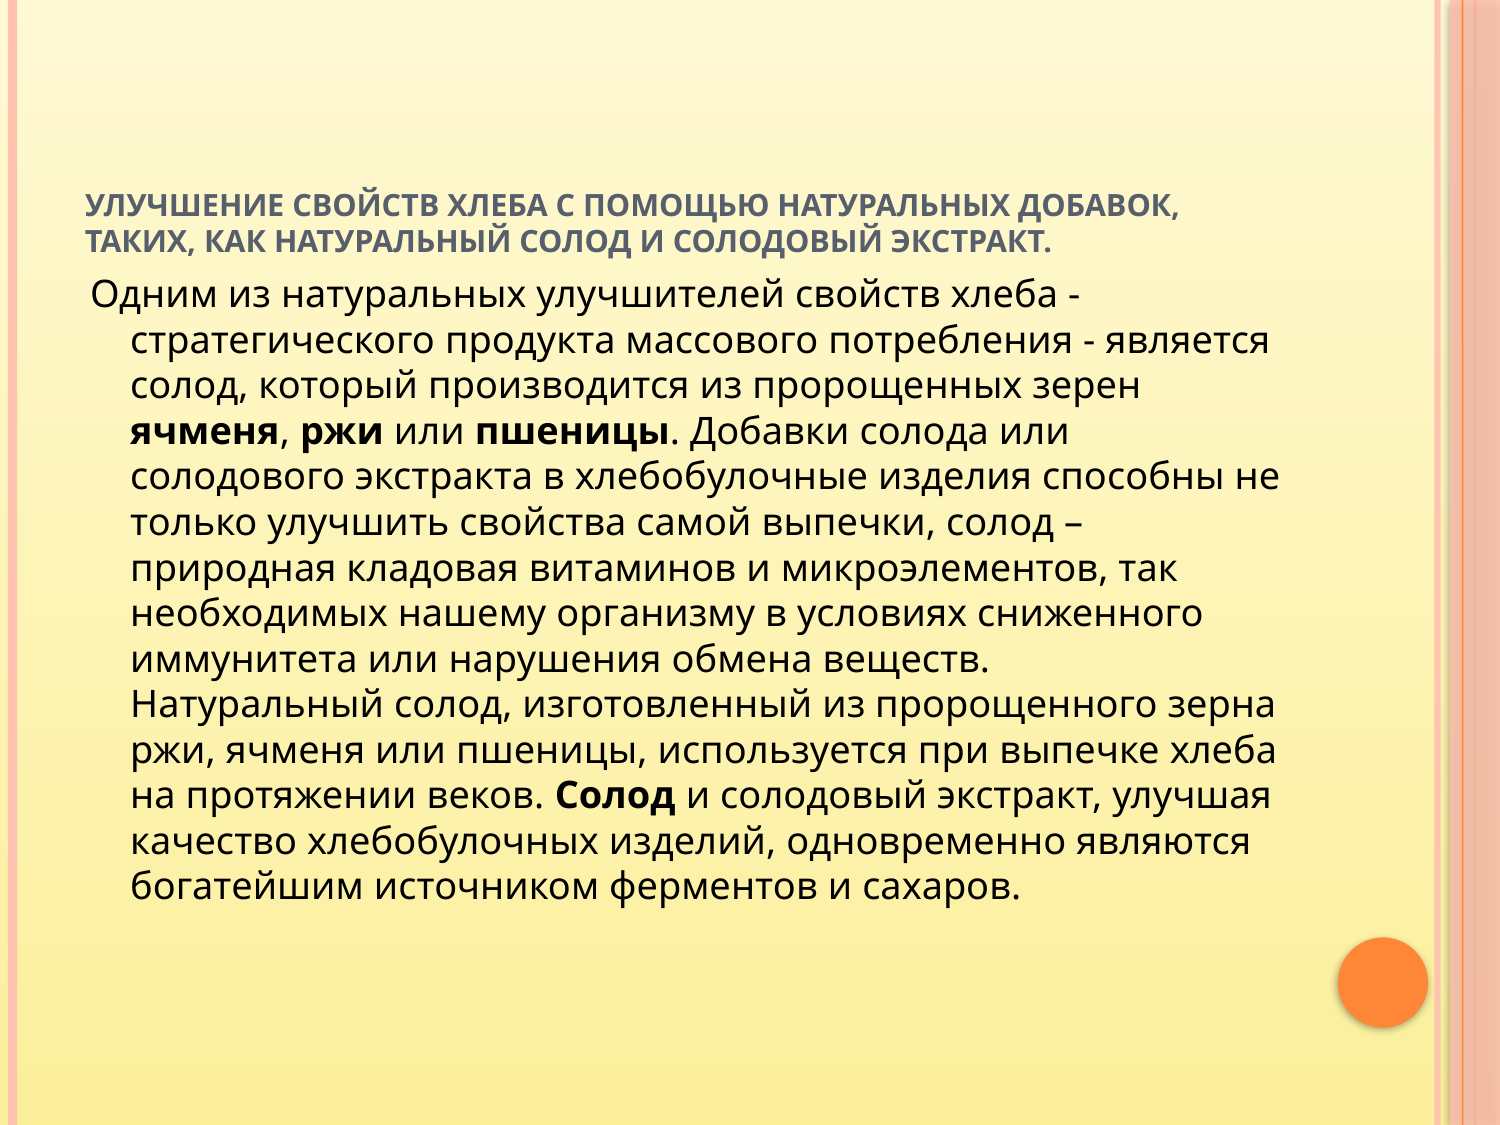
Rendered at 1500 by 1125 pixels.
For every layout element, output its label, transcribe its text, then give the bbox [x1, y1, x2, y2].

list Одним из натуральных улучшителей свойств хлеба - стратегического продукта массового потребления - является солод, который производится из пророщенных зерен ячменя, ржи или пшеницы. Добавки солода или солодового экстракта в хлебобулочные изделия способны не только улучшить свойства самой выпечки, солод – природная кладовая витаминов и микроэлементов, так необходимых нашему организму в условиях сниженного иммунитета или нарушения обмена веществ. Натуральный солод, изготовленный из пророщенного зерна ржи, ячменя или пшеницы, используется при выпечке хлеба на протяжении веков. Солод и солодовый экстракт, улучшая качество хлебобулочных изделий, одновременно являются богатейшим источником ферментов и сахаров. [74, 262, 1301, 1063]
title Улучшение свойств хлеба с помощью натуральных добавок, таких, как натуральный солод и солодовый экстракт. [70, 152, 1296, 303]
